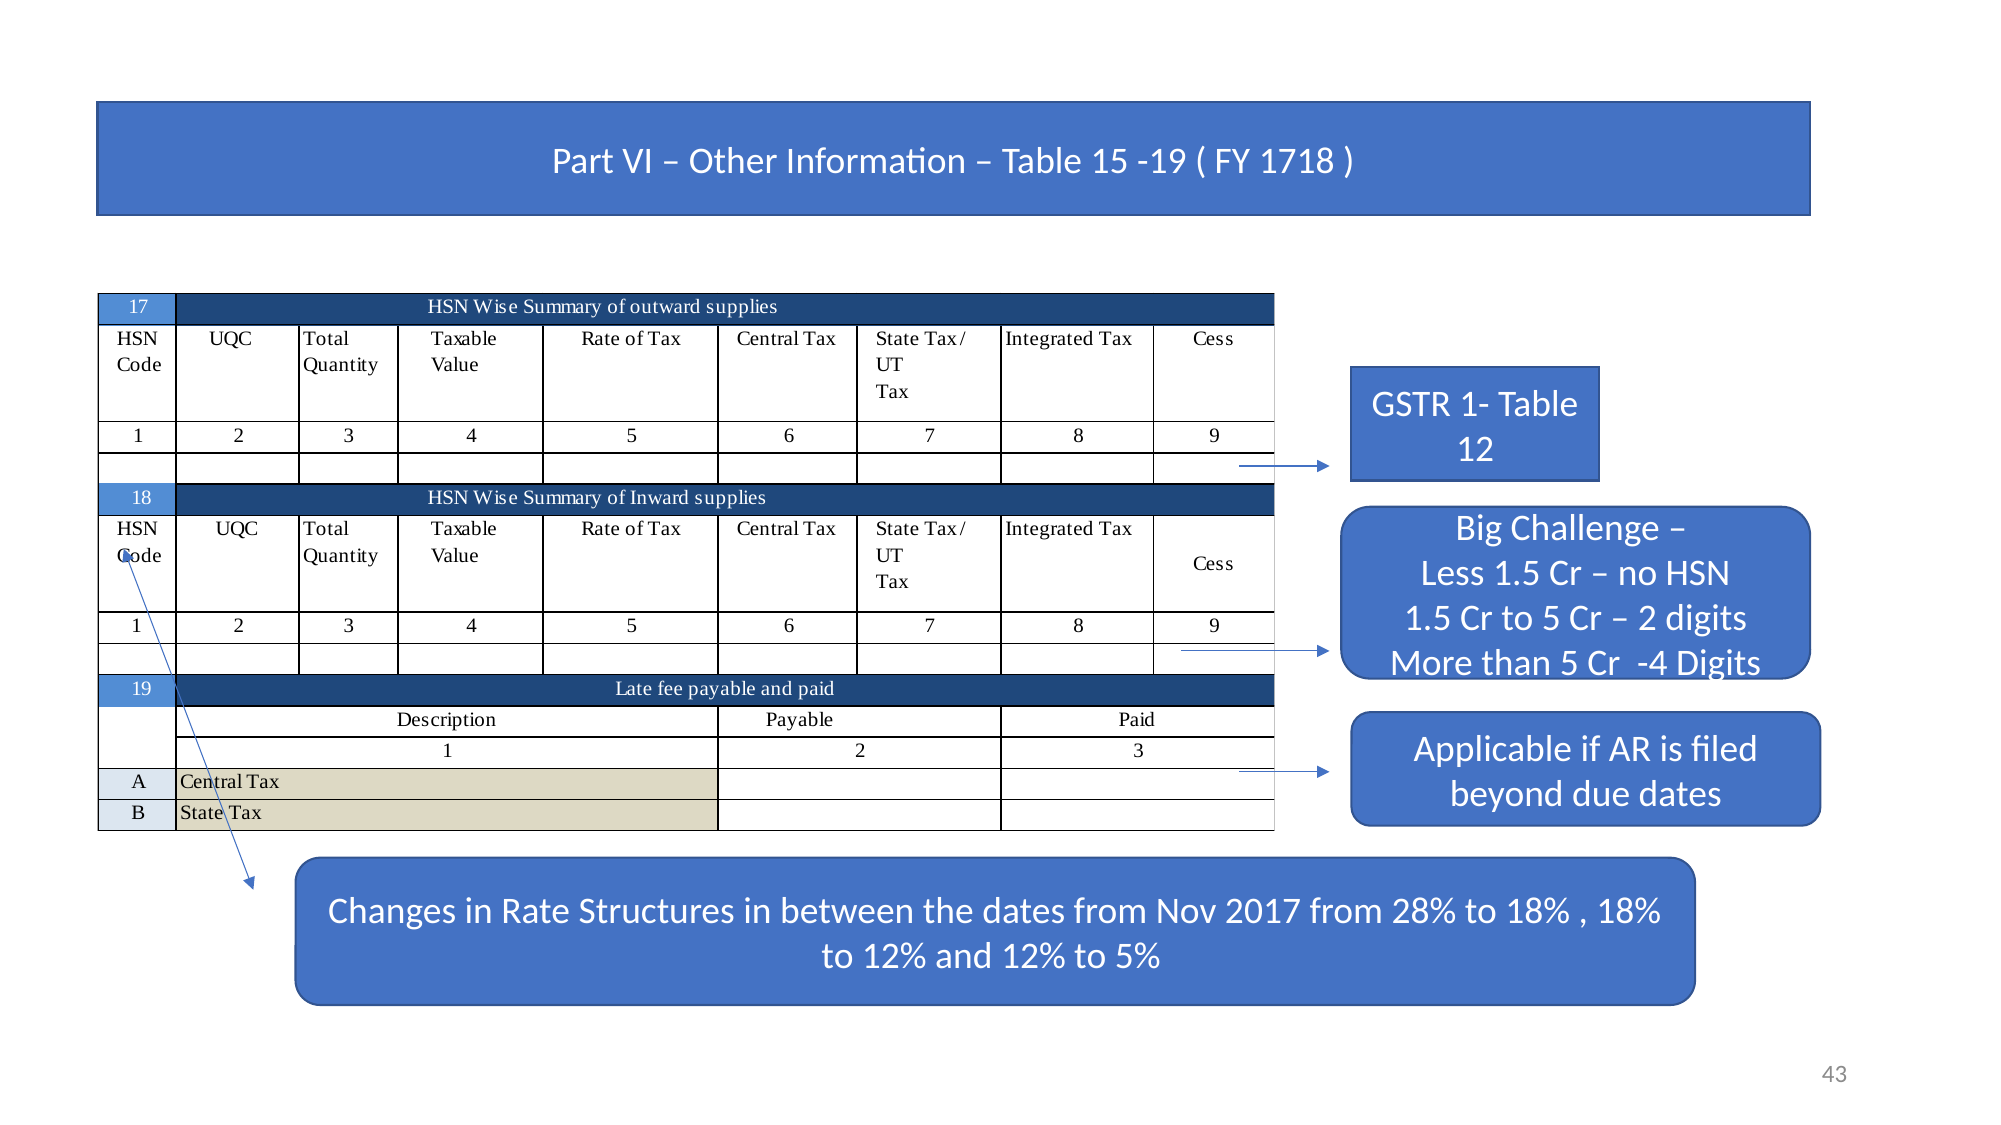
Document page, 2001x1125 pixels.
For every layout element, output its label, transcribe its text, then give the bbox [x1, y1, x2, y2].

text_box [123, 548, 254, 890]
text_box Part VI – Other Information – Table 15 -19 ( FY 1718 ) [96, 101, 1811, 216]
text_box Changes in Rate Structures in between the dates from Nov 2017 from 28% to 18% , 18% to 12% and 12% to 5% [294, 856, 1697, 1007]
text_box GSTR 1- Table 12 [1350, 366, 1600, 482]
text_box Big Challenge – Less 1.5 Cr – no HSN 1.5 Cr to 5 Cr – 2 digits More than 5 Cr -4 Digits [1340, 505, 1812, 680]
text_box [97, 292, 1276, 832]
text_box Applicable if AR is filed beyond due dates [1350, 711, 1822, 827]
slide_number 43 [1412, 1042, 1863, 1103]
